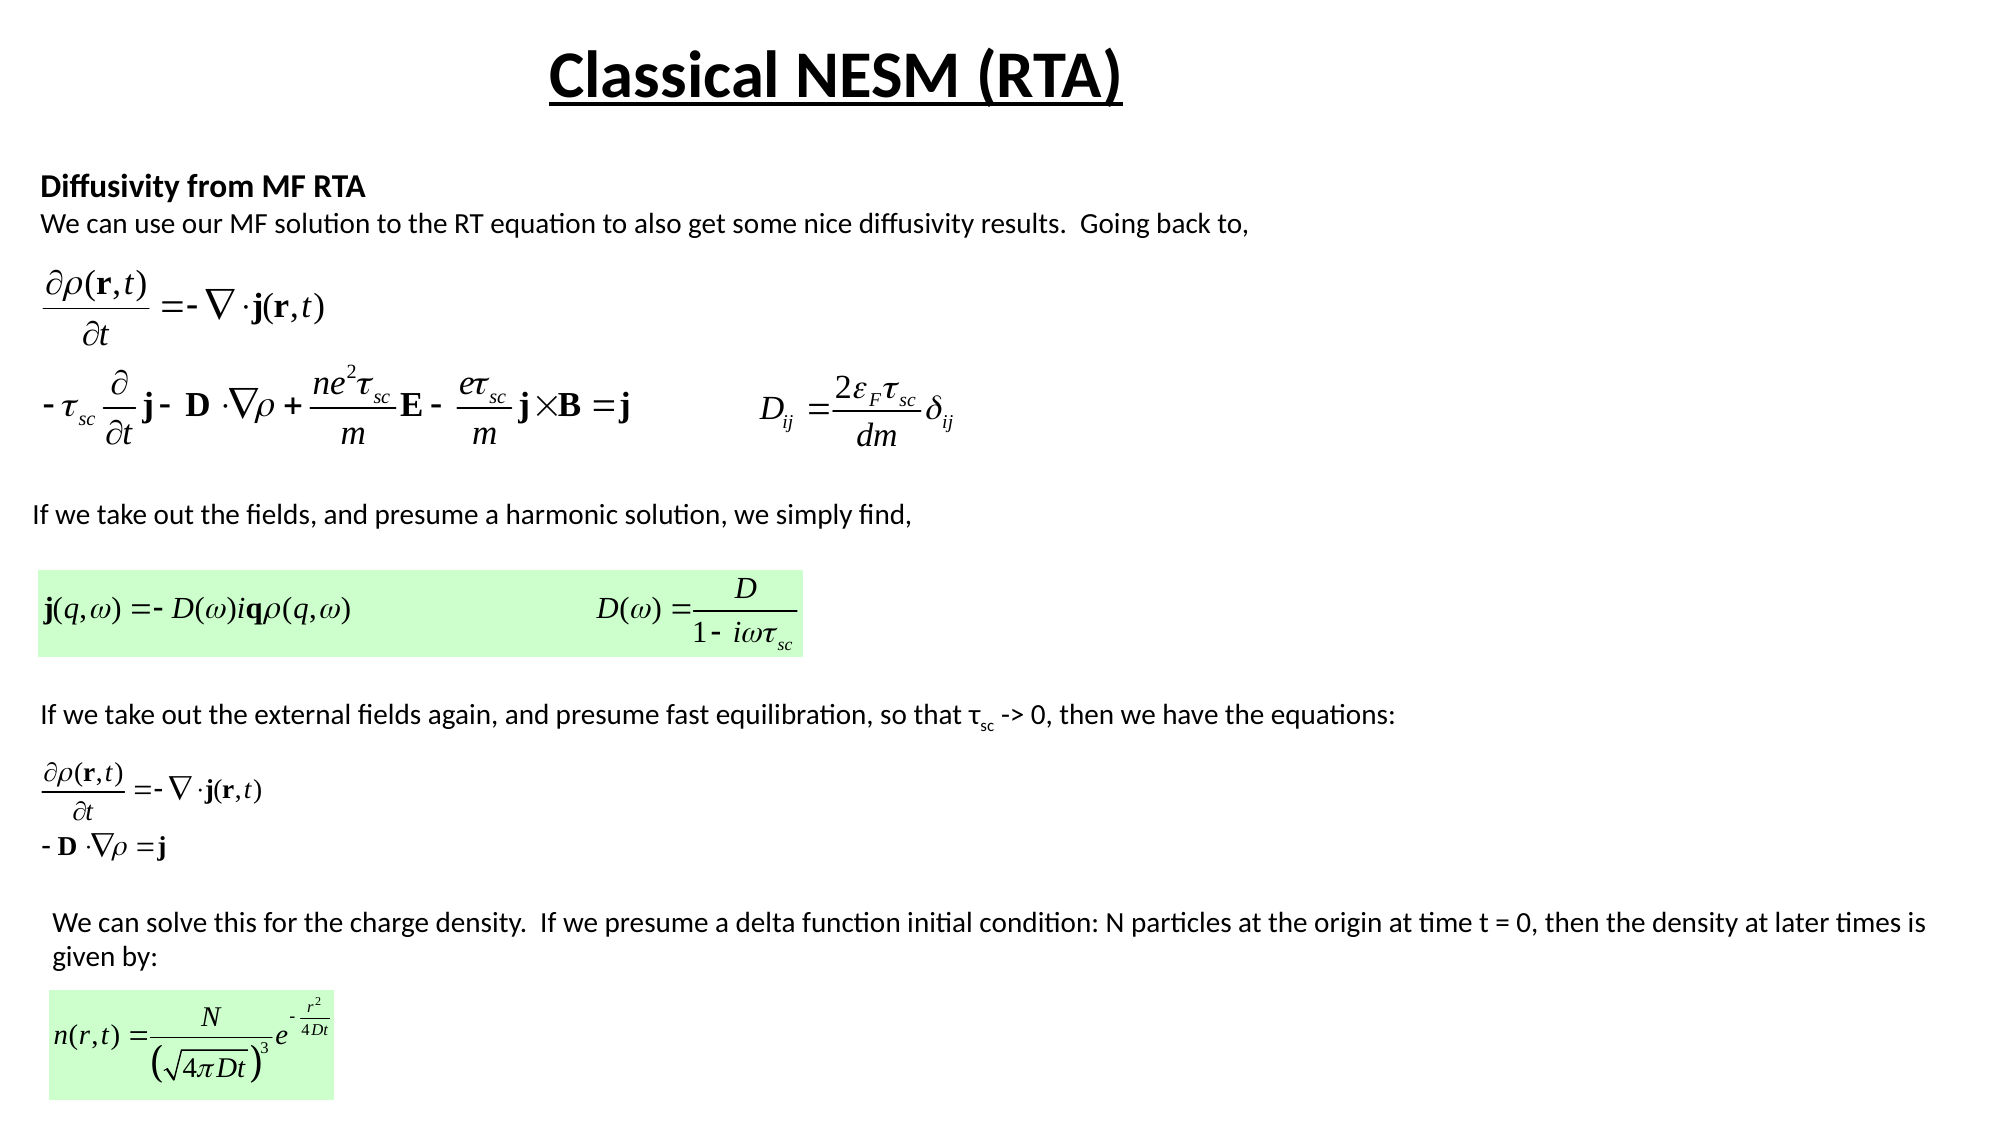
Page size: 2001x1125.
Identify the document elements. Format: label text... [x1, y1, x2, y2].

text_box Diffusivity from MF RTA We can use our MF solution to the RT equation to also get some nice diffusivity results. Going back to, [25, 157, 1899, 247]
text_box We can solve this for the charge density. If we presume a delta function initial condition: N particles at the origin at time t = 0, then the density at later times is given by: [37, 895, 1950, 981]
text_box If we take out the external fields again, and presume fast equilibration, so that τsc -> 0, then we have the equations: [25, 687, 1759, 743]
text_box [37, 260, 636, 453]
text_box Classical NESM (RTA) [534, 23, 1239, 119]
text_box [37, 569, 803, 657]
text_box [49, 989, 334, 1100]
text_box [753, 366, 959, 453]
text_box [37, 753, 273, 868]
text_box If we take out the fields, and presume a harmonic solution, we simply find, [17, 488, 959, 538]
